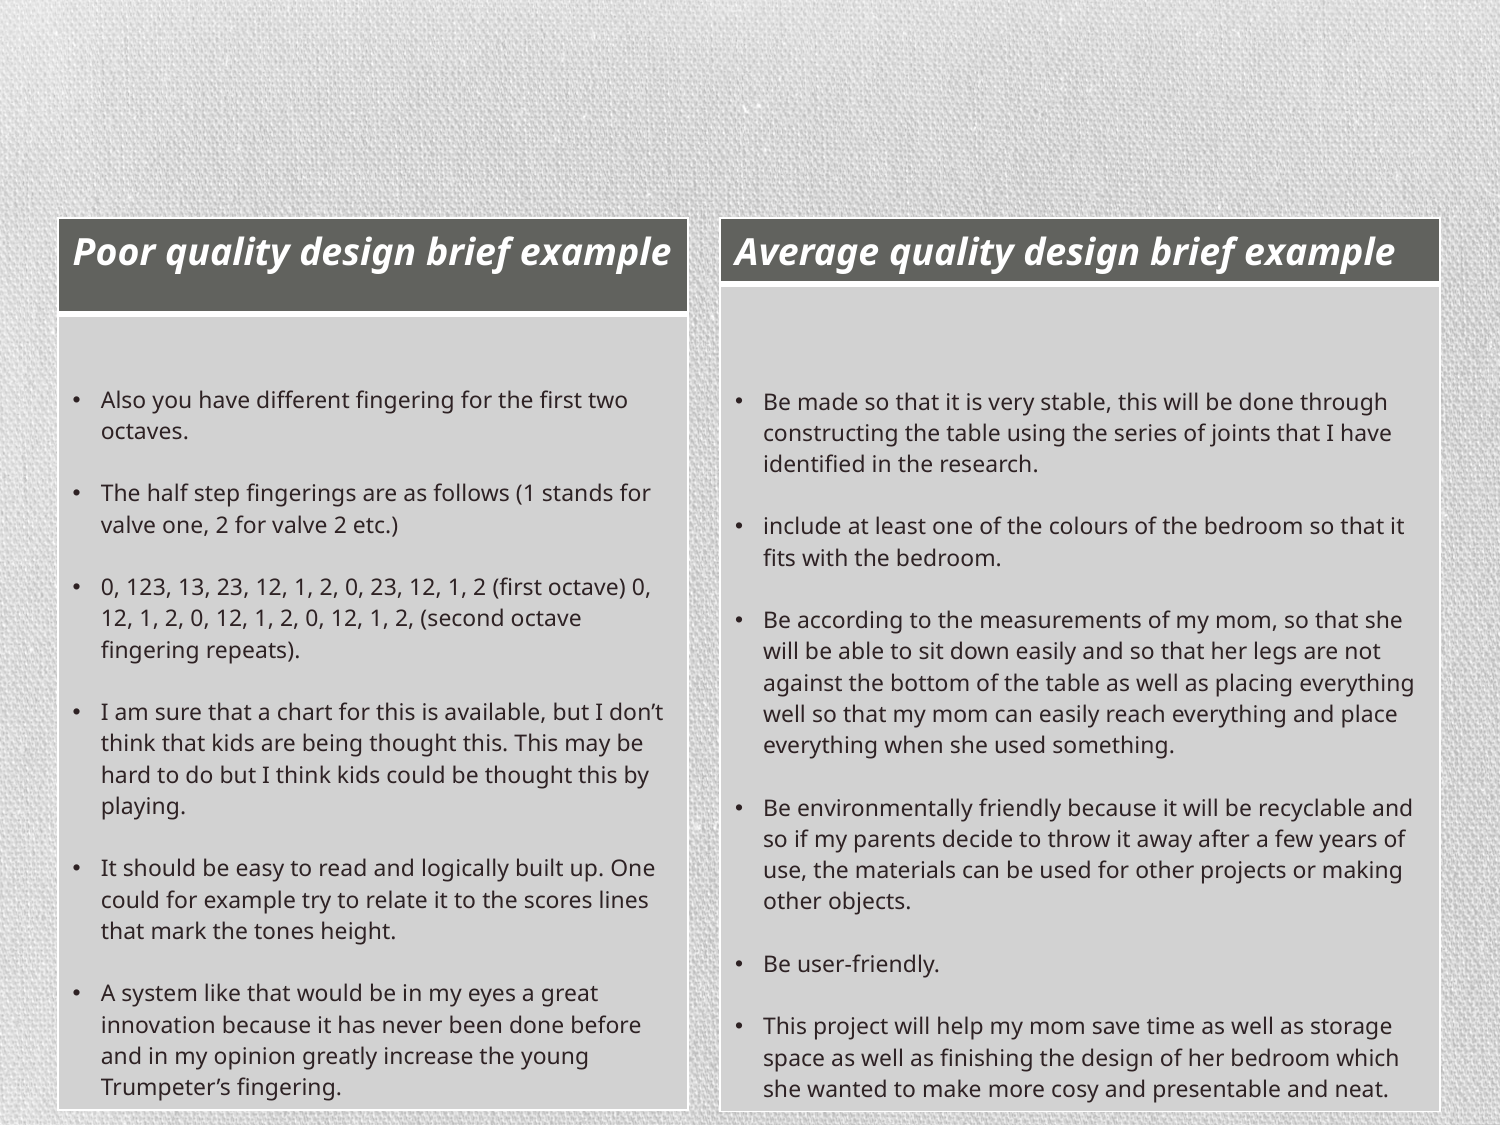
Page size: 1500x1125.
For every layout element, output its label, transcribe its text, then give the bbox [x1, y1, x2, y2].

table_header Average quality design brief example [721, 219, 1439, 281]
table_cell Also you have different fingering for the first two octaves. The half step fingerings are as follows (1 stands for valve one, 2 for valve 2 etc.) 0, 123, 13, 23, 12, 1, 2, 0, 23, 12, 1, 2 (first octave) 0, 12, 1, 2, 0, 12, 1, 2, 0, 12, 1, 2, (second octave fingering repeats). I am sure that a chart for this is available, but I don’t think that kids are being thought this. This may be hard to do but I think kids could be thought this by playing. It should be easy to read and logically built up. One could for example try to relate it to the scores lines that mark the tones height. A system like that would be in my eyes a great innovation because it has never been done before and in my opinion greatly increase the young Trumpeter’s fingering. [59, 317, 687, 1109]
table_header Poor quality design brief example [59, 219, 687, 311]
table_cell Be made so that it is very stable, this will be done through constructing the table using the series of joints that I have identified in the research. include at least one of the colours of the bedroom so that it fits with the bedroom. Be according to the measurements of my mom, so that she will be able to sit down easily and so that her legs are not against the bottom of the table as well as placing everything well so that my mom can easily reach everything and place everything when she used something. Be environmentally friendly because it will be recyclable and so if my parents decide to throw it away after a few years of use, the materials can be used for other projects or making other objects. Be user-friendly. This project will help my mom save time as well as storage space as well as finishing the design of her bedroom which she wanted to make more cosy and presentable and neat. [721, 287, 1439, 1111]
